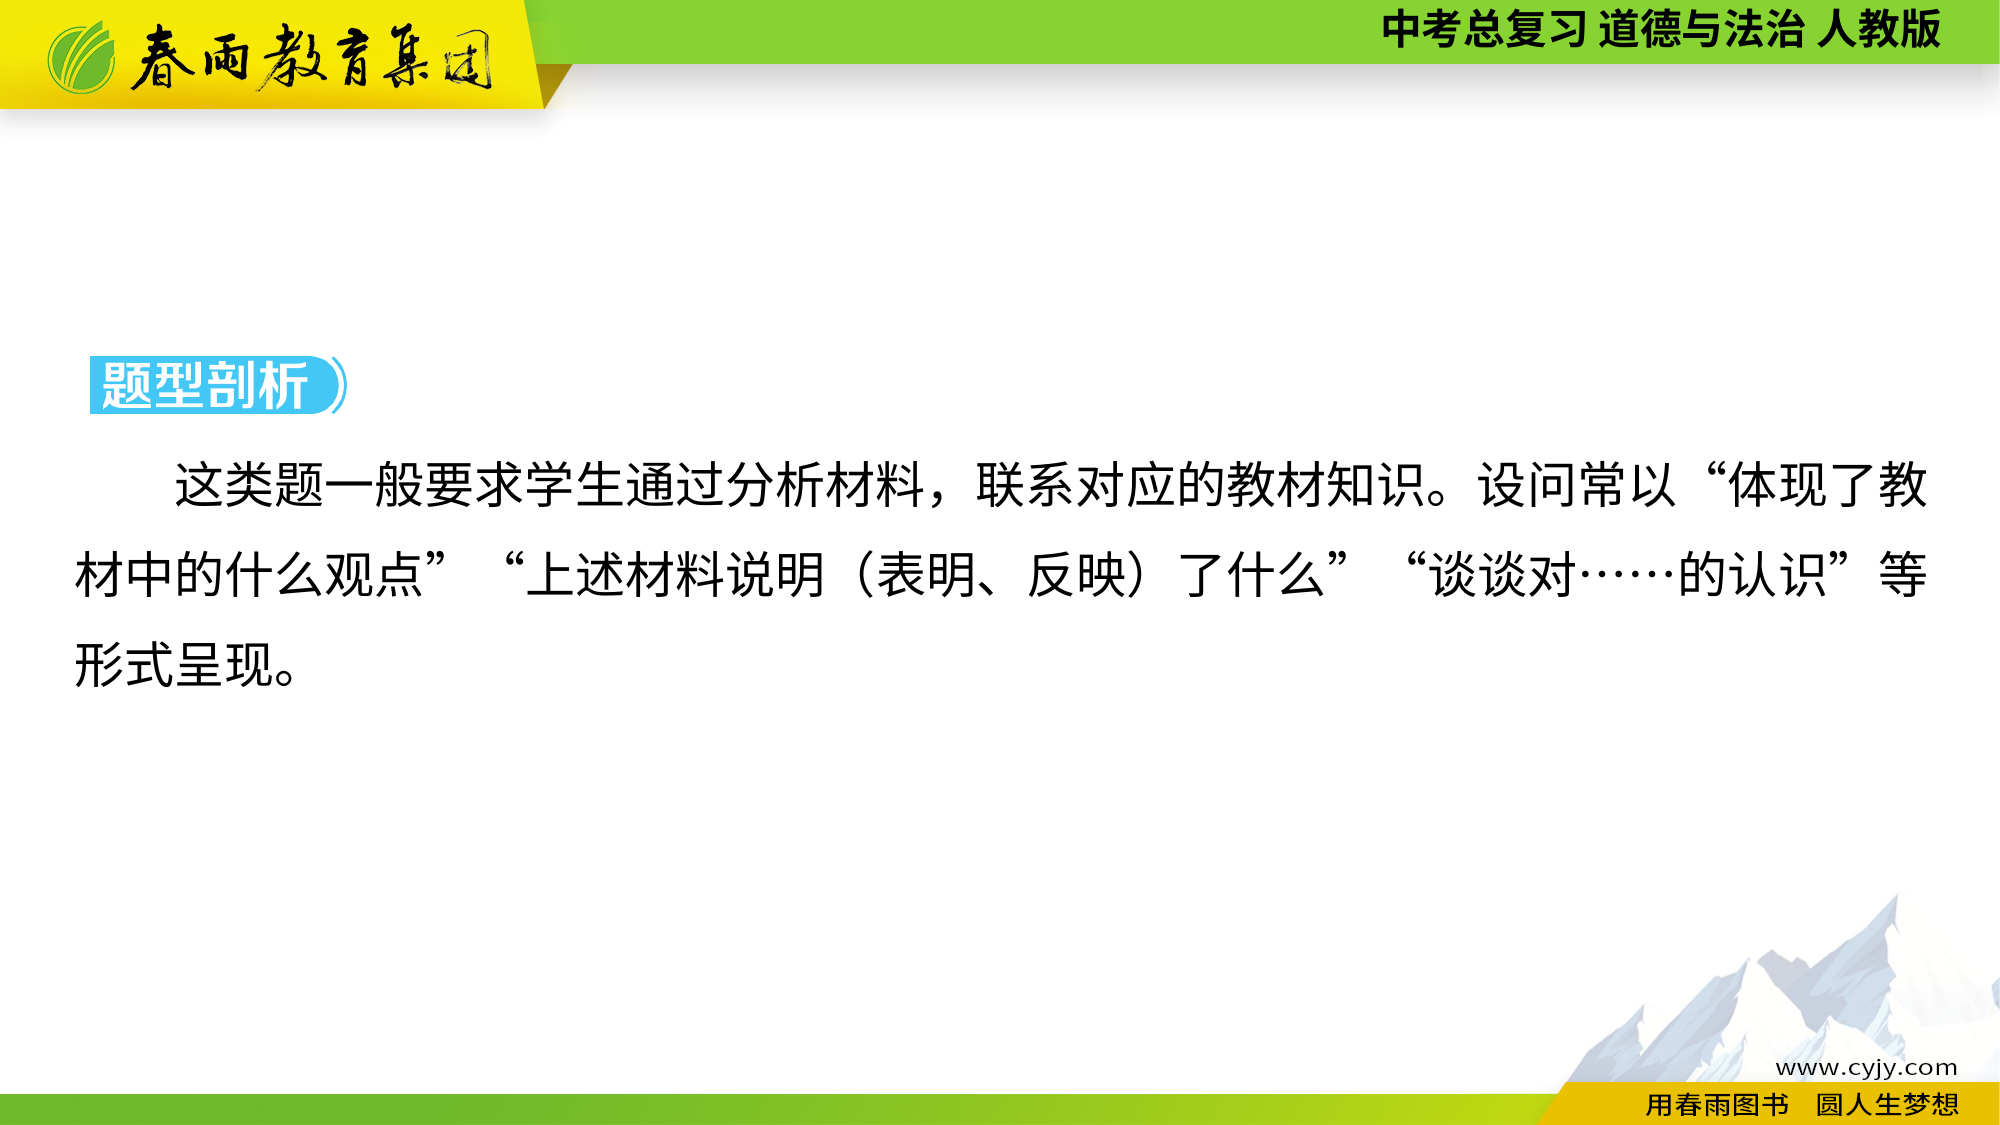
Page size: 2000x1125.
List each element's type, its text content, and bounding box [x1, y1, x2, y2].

picture [0, 0, 2000, 1125]
list 这类题一般要求学生通过分析材料，联系对应的教材知识。设问常以“体现了教材中的什么观点”“上述材料说明（表明、反映）了什么”“谈谈对……的认识”等形式呈现。 [59, 416, 1944, 693]
